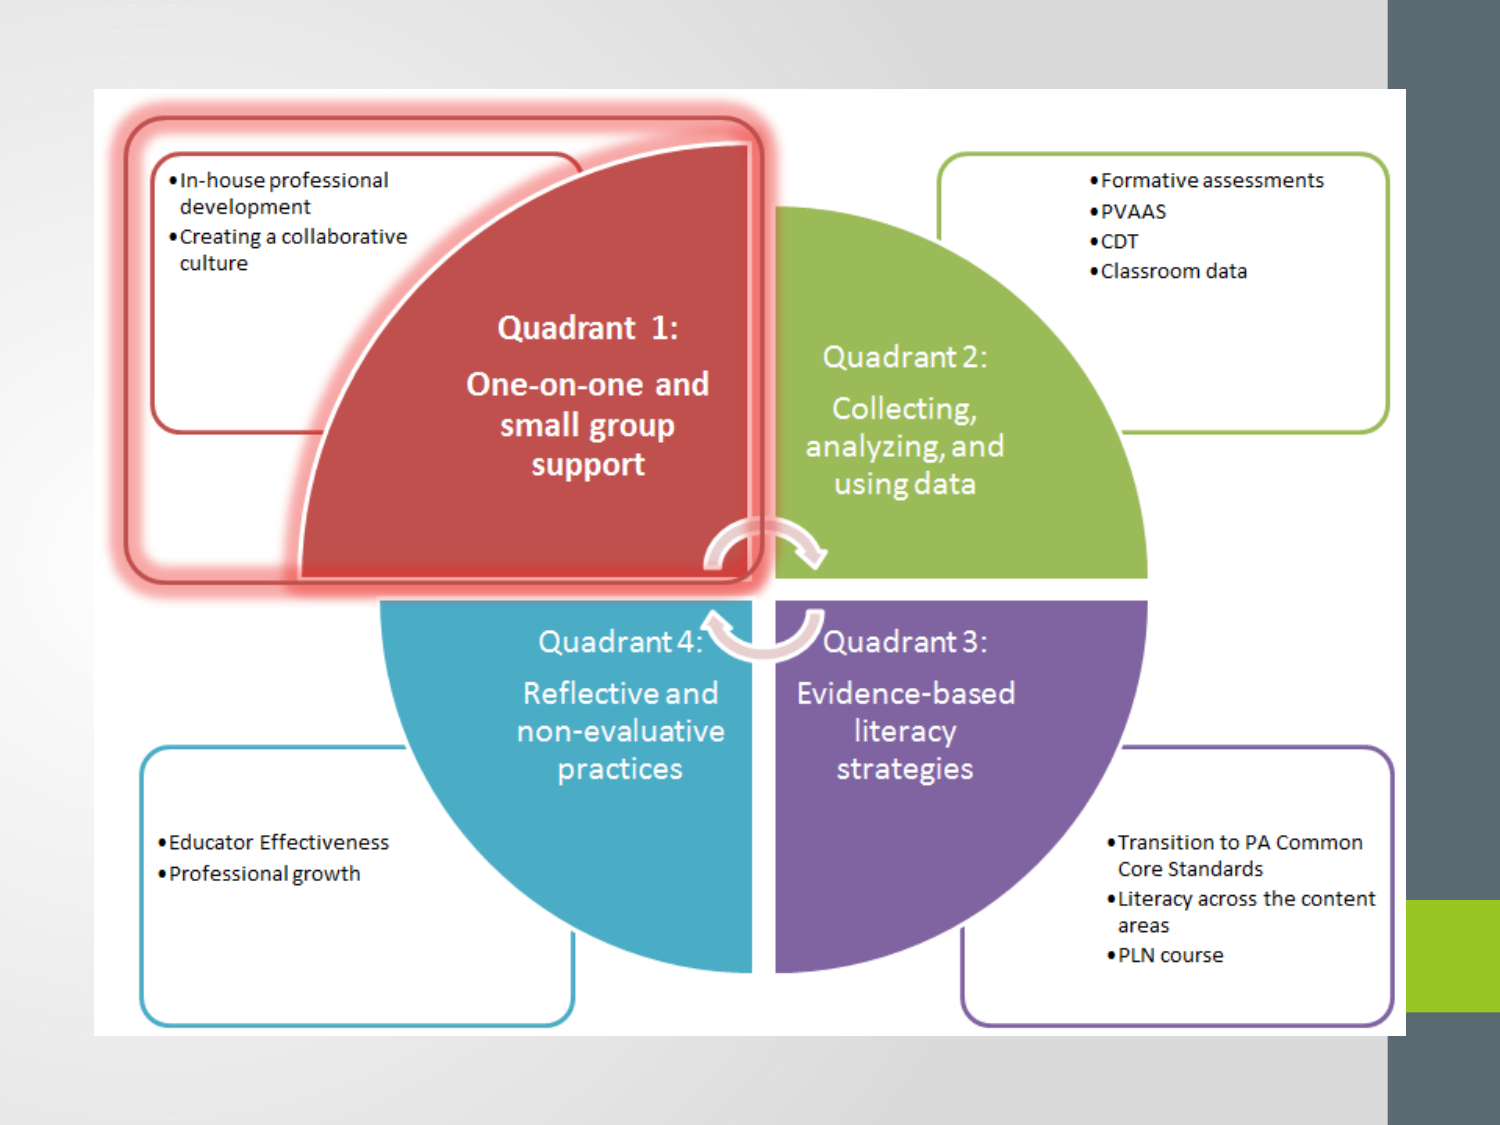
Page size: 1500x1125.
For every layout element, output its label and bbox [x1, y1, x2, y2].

picture [94, 89, 1406, 1036]
